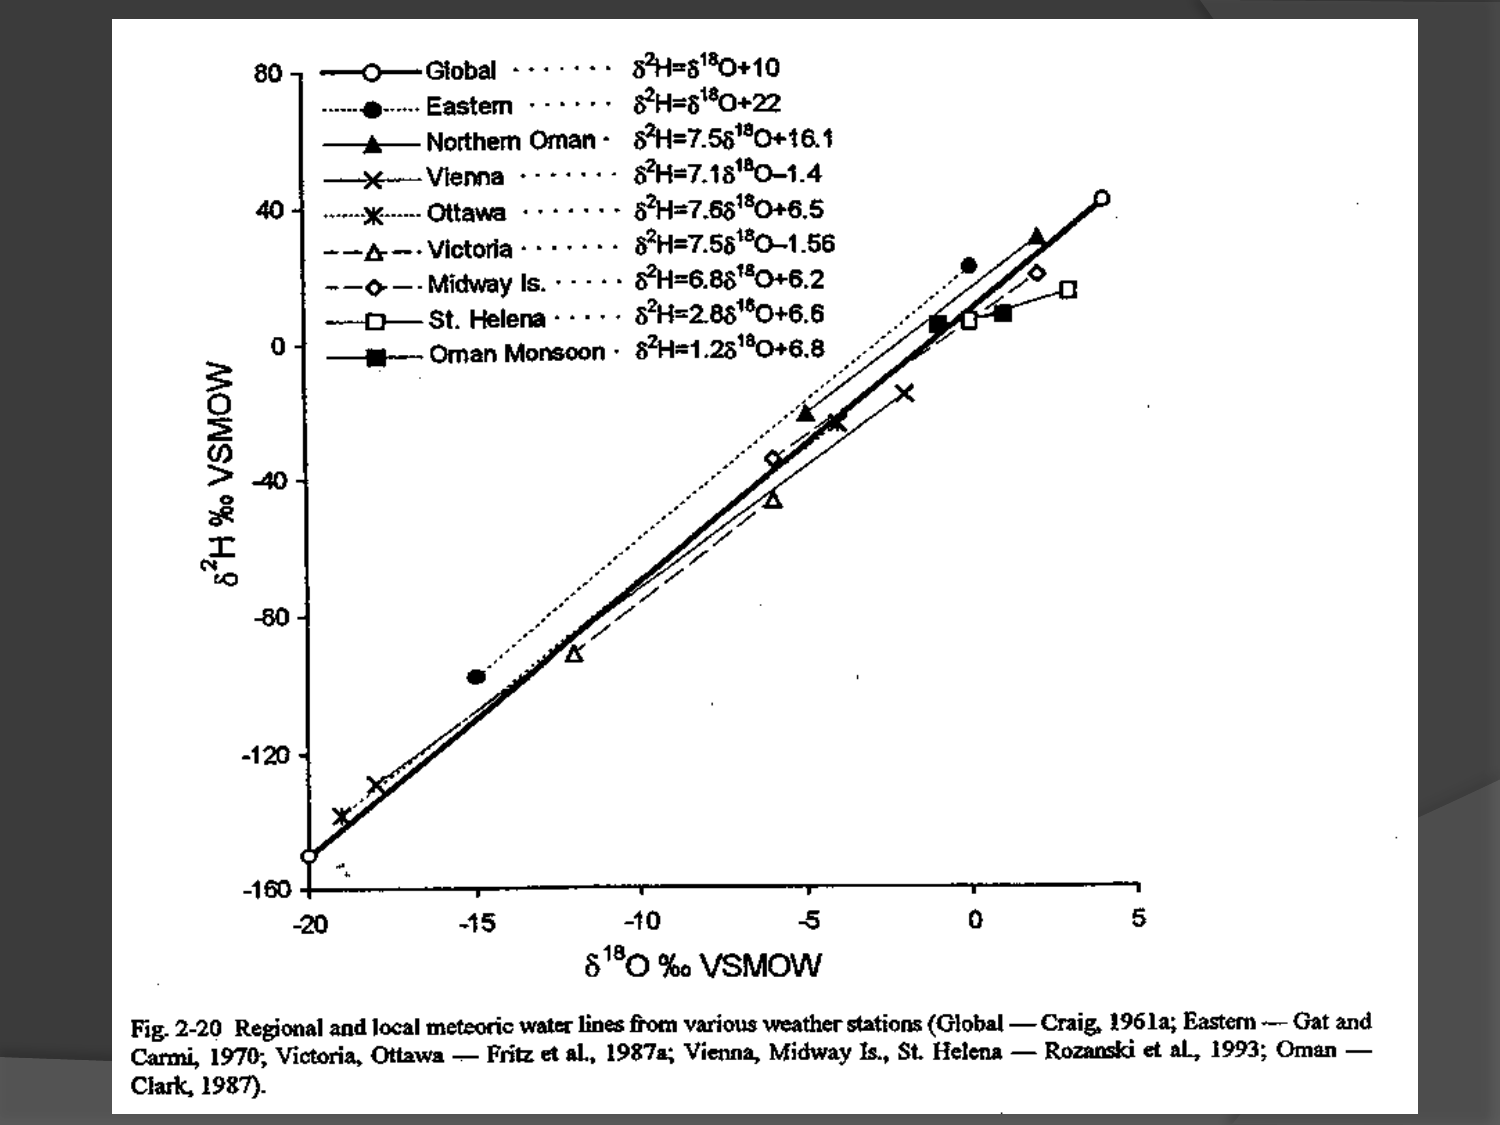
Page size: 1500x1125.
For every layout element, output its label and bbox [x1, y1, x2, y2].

picture [111, 18, 1418, 1115]
